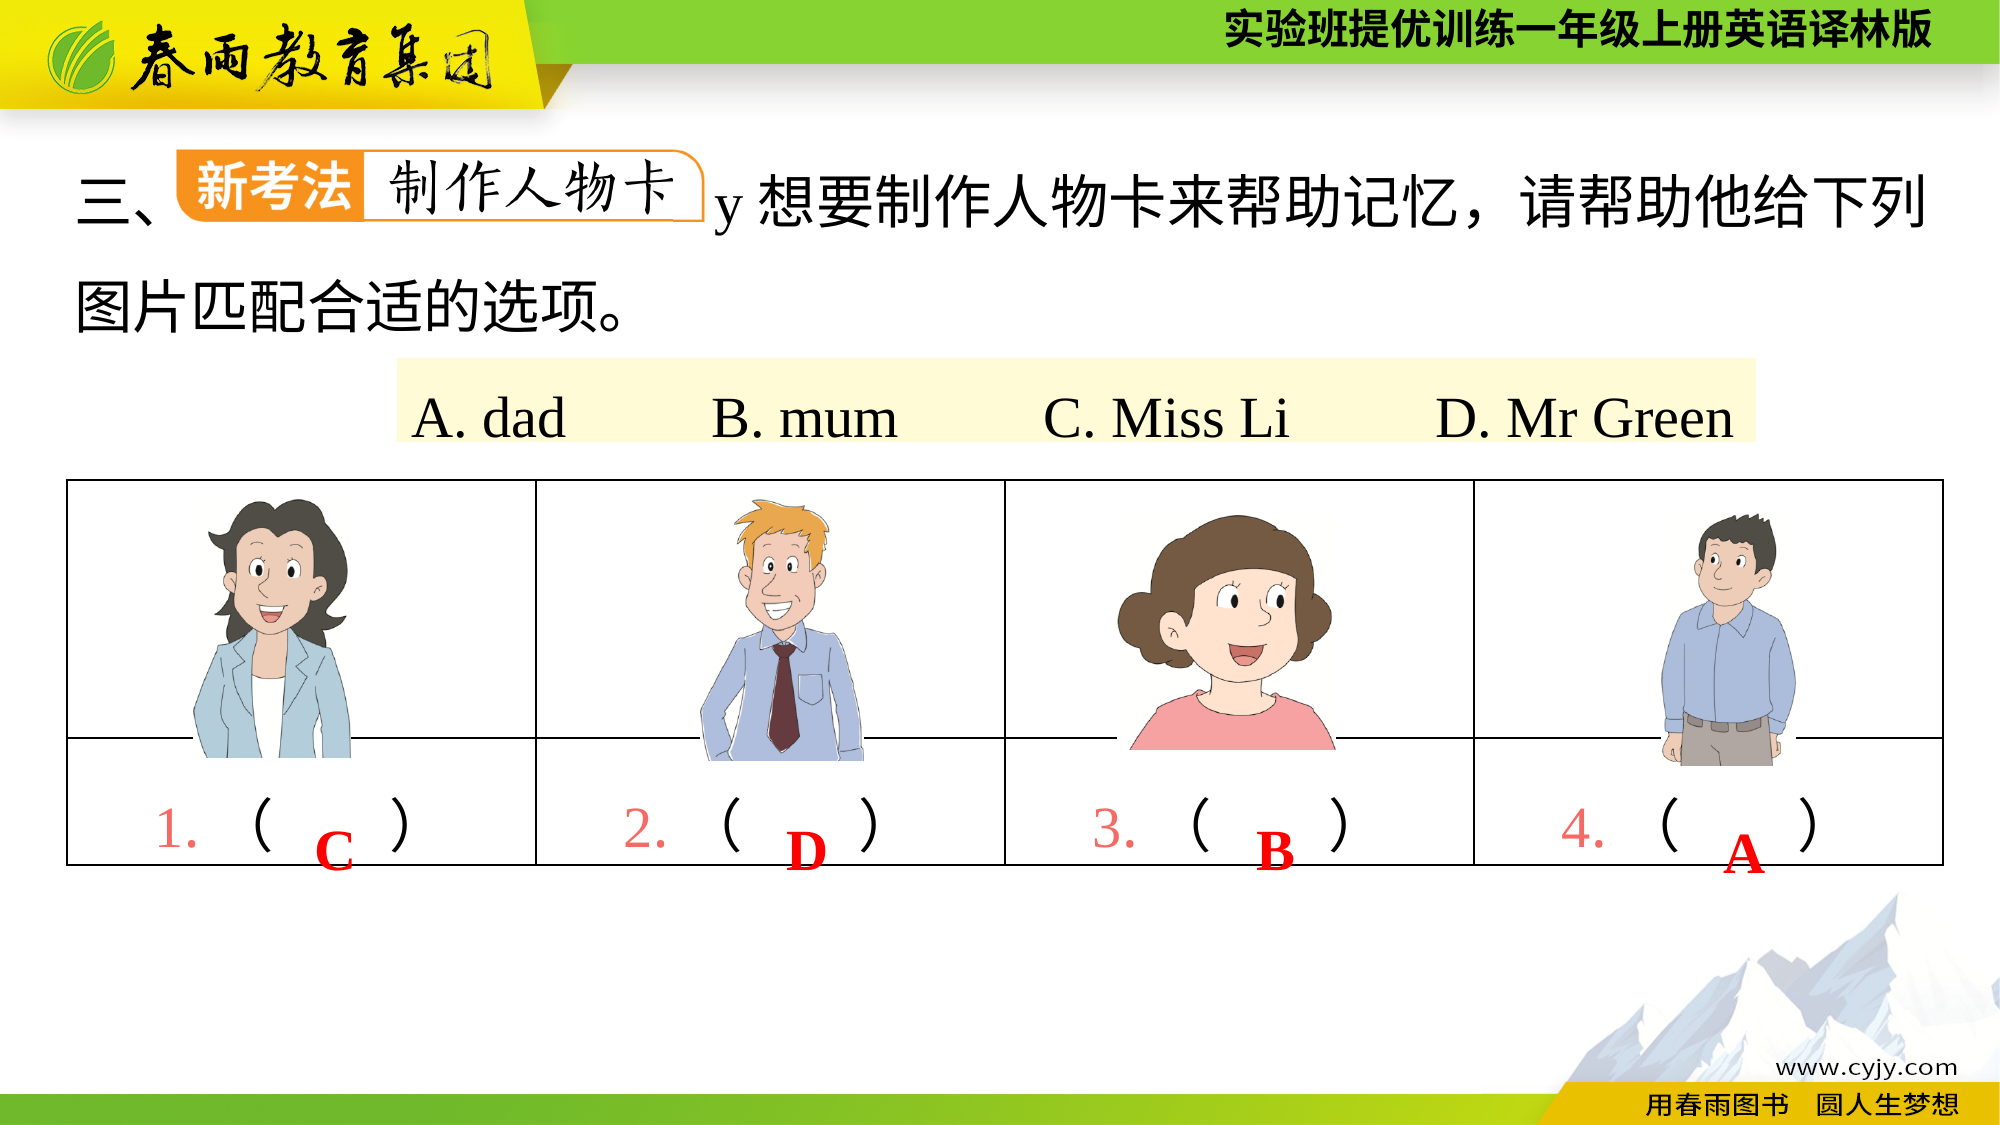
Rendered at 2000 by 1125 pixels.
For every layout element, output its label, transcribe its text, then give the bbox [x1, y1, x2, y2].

table_header [537, 481, 1004, 737]
table_cell 1.（ ） [68, 739, 535, 864]
table_cell 4.（ ） [1475, 739, 1942, 864]
text_box B [1241, 804, 1325, 890]
picture [0, 0, 2000, 1125]
table_header [68, 481, 535, 737]
table_header [1475, 481, 1942, 737]
table_cell 2.（ ） [537, 739, 1004, 864]
table_header [1006, 481, 1473, 737]
text_box A. dad B. mum C. Miss Li D. Mr Green [59, 337, 1944, 457]
list 三、 Lily想要制作人物卡来帮助记忆，请帮助他给下列图片匹配合适的选项。 [59, 122, 1944, 337]
text_box A [1709, 807, 1781, 893]
text_box C [299, 804, 386, 890]
table_cell 3.（ ） [1006, 739, 1473, 864]
text_box D [771, 804, 844, 890]
